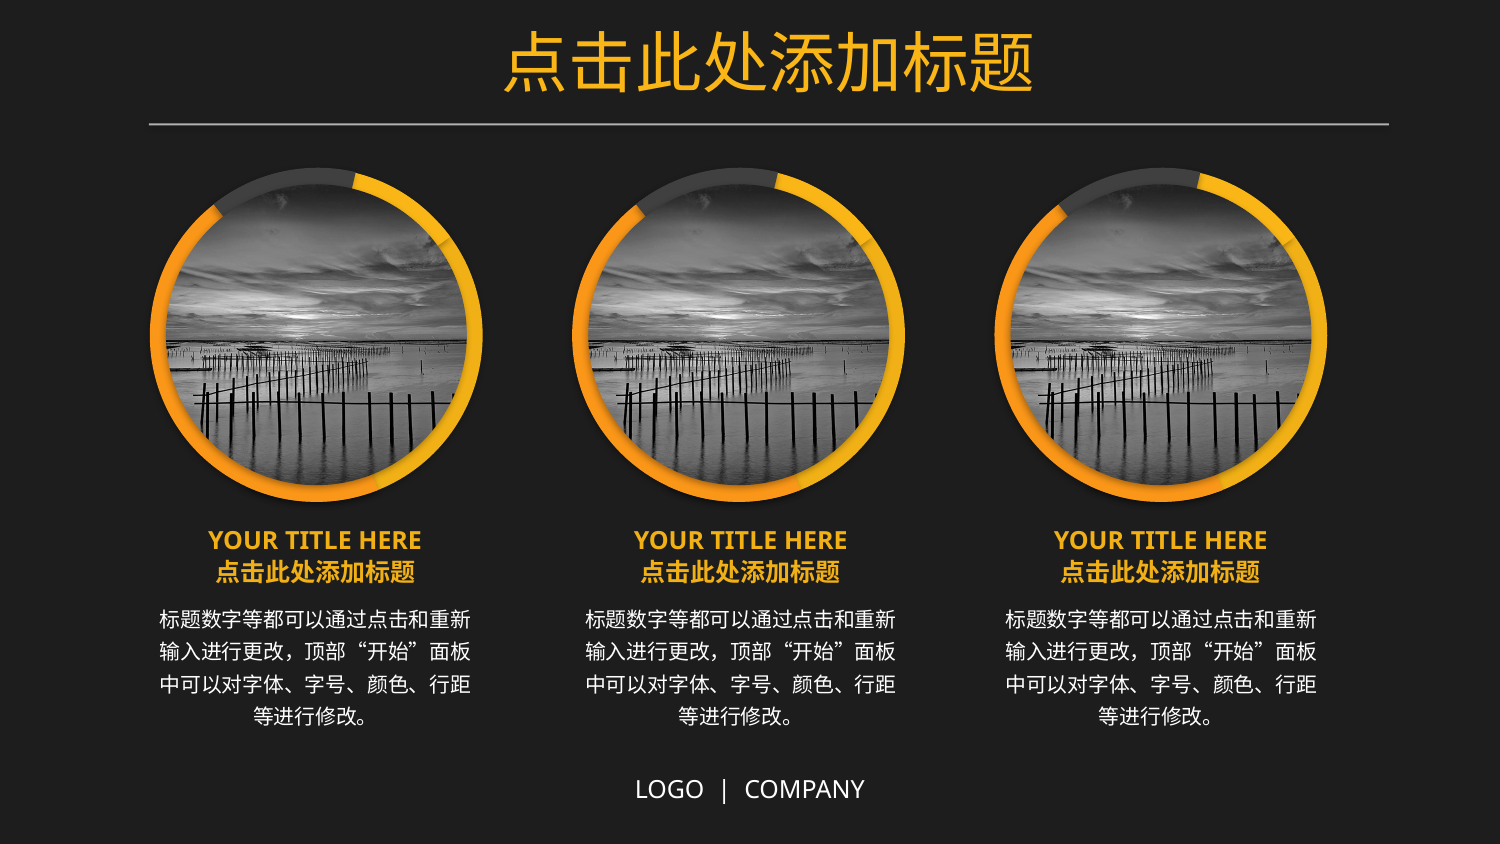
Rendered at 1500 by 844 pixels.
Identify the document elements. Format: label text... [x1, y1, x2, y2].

text_box 标题数字等都可以通过点击和重新输入进行更改，顶部“开始”面板中可以对字体、字号、颜色、行距等进行修改。 [137, 591, 494, 736]
text_box 标题数字等都可以通过点击和重新输入进行更改，顶部“开始”面板中可以对字体、字号、颜色、行距等进行修改。 [983, 591, 1339, 736]
text_box 标题数字等都可以通过点击和重新输入进行更改，顶部“开始”面板中可以对字体、字号、颜色、行距等进行修改。 [562, 591, 919, 736]
text_box LOGO | COMPANY [594, 771, 906, 811]
text_box YOUR TITLE HERE 点击此处添加标题 [1026, 516, 1295, 591]
text_box 点击此处添加标题 [240, 12, 1297, 108]
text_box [993, 167, 1329, 502]
text_box YOUR TITLE HERE 点击此处添加标题 [606, 516, 875, 591]
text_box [148, 167, 485, 502]
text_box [570, 167, 907, 502]
text_box YOUR TITLE HERE 点击此处添加标题 [181, 516, 450, 591]
